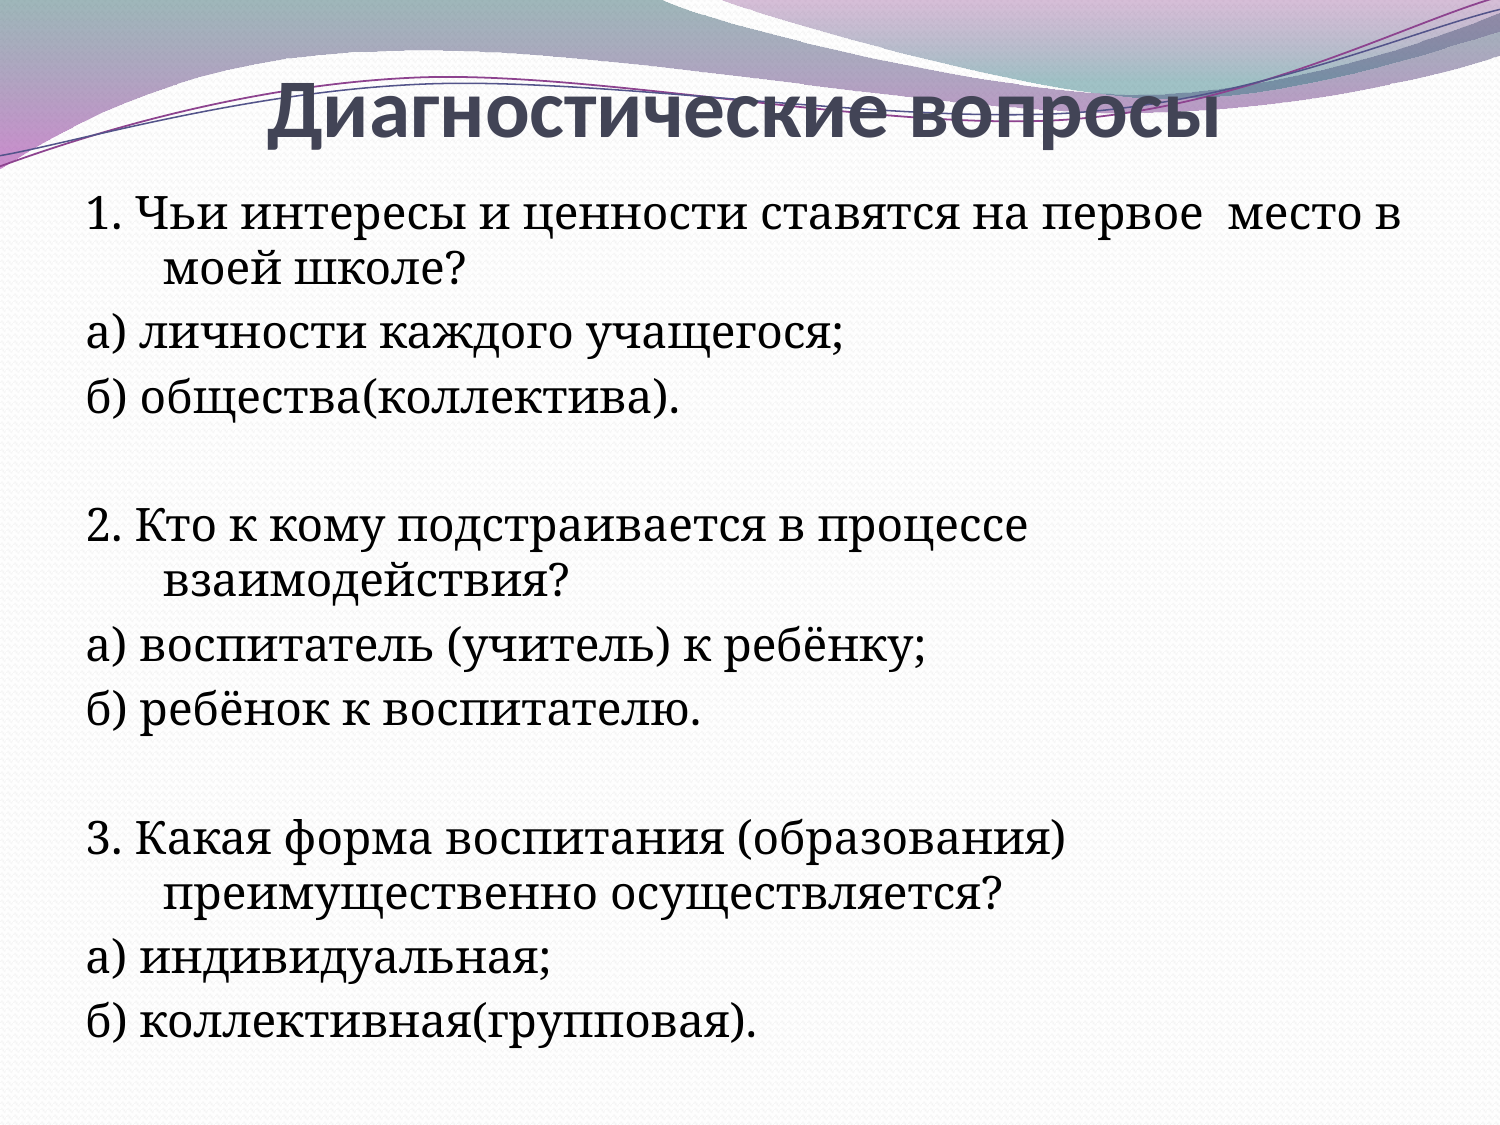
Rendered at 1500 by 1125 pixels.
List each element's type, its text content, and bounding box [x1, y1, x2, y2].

title Диагностические вопросы [70, 46, 1421, 155]
list 1. Чьи интересы и ценности ставятся на первое место в моей школе? а) личности каждого учащегося; б) общества(коллектива). 2. Кто к кому подстраивается в процессе взаимодействия? а) воспитатель (учитель) к ребёнку; б) ребёнок к воспитателю. 3. Какая форма воспитания (образования) преимущественно осуществляется? а) индивидуальная; б) коллективная(групповая). [70, 175, 1421, 1055]
